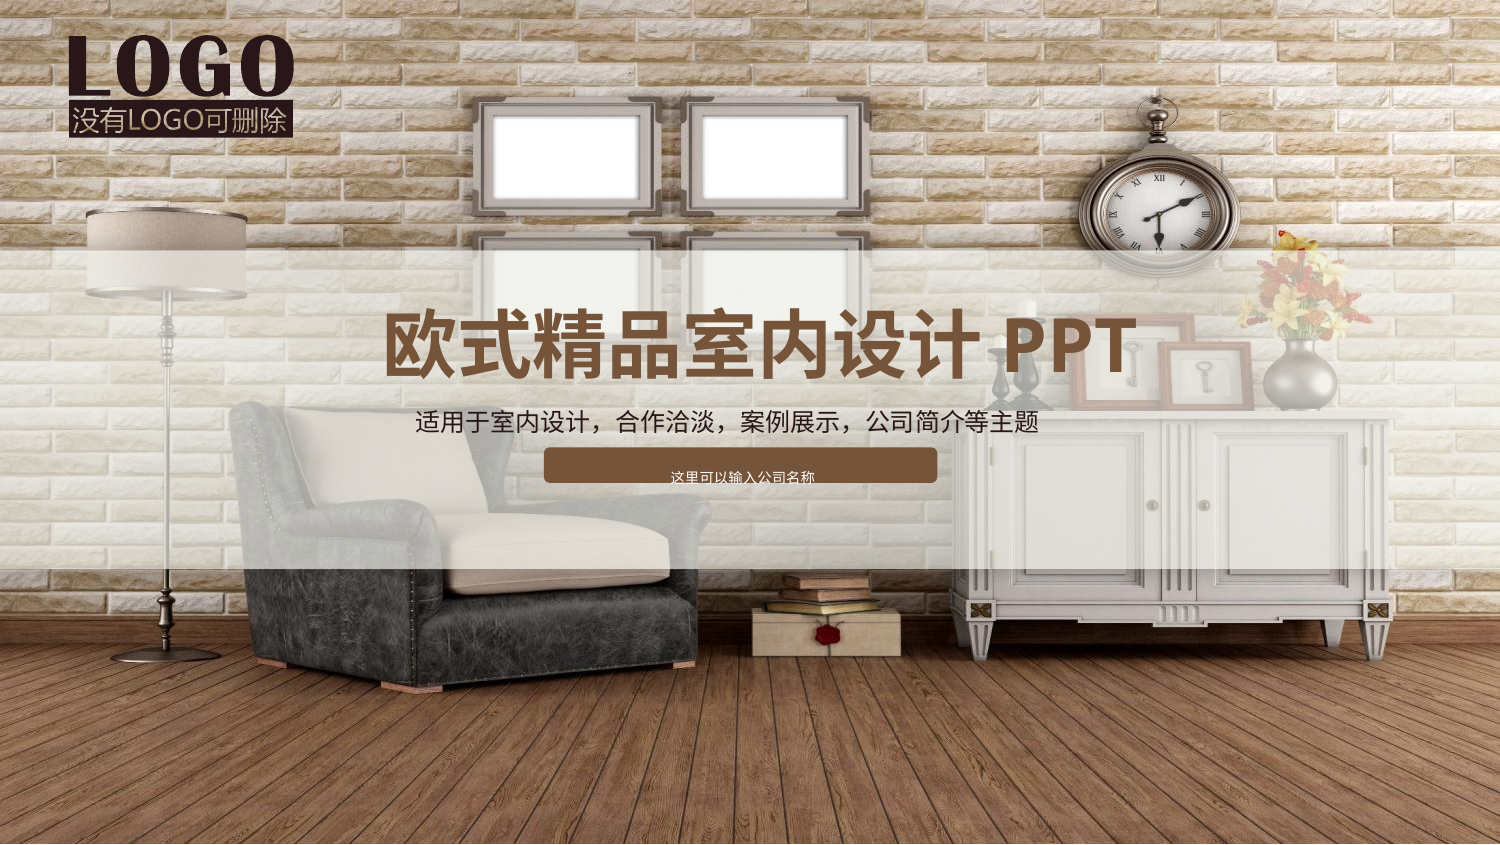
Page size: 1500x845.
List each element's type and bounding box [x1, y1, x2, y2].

picture [0, 0, 1500, 844]
text_box [293, 441, 1207, 489]
